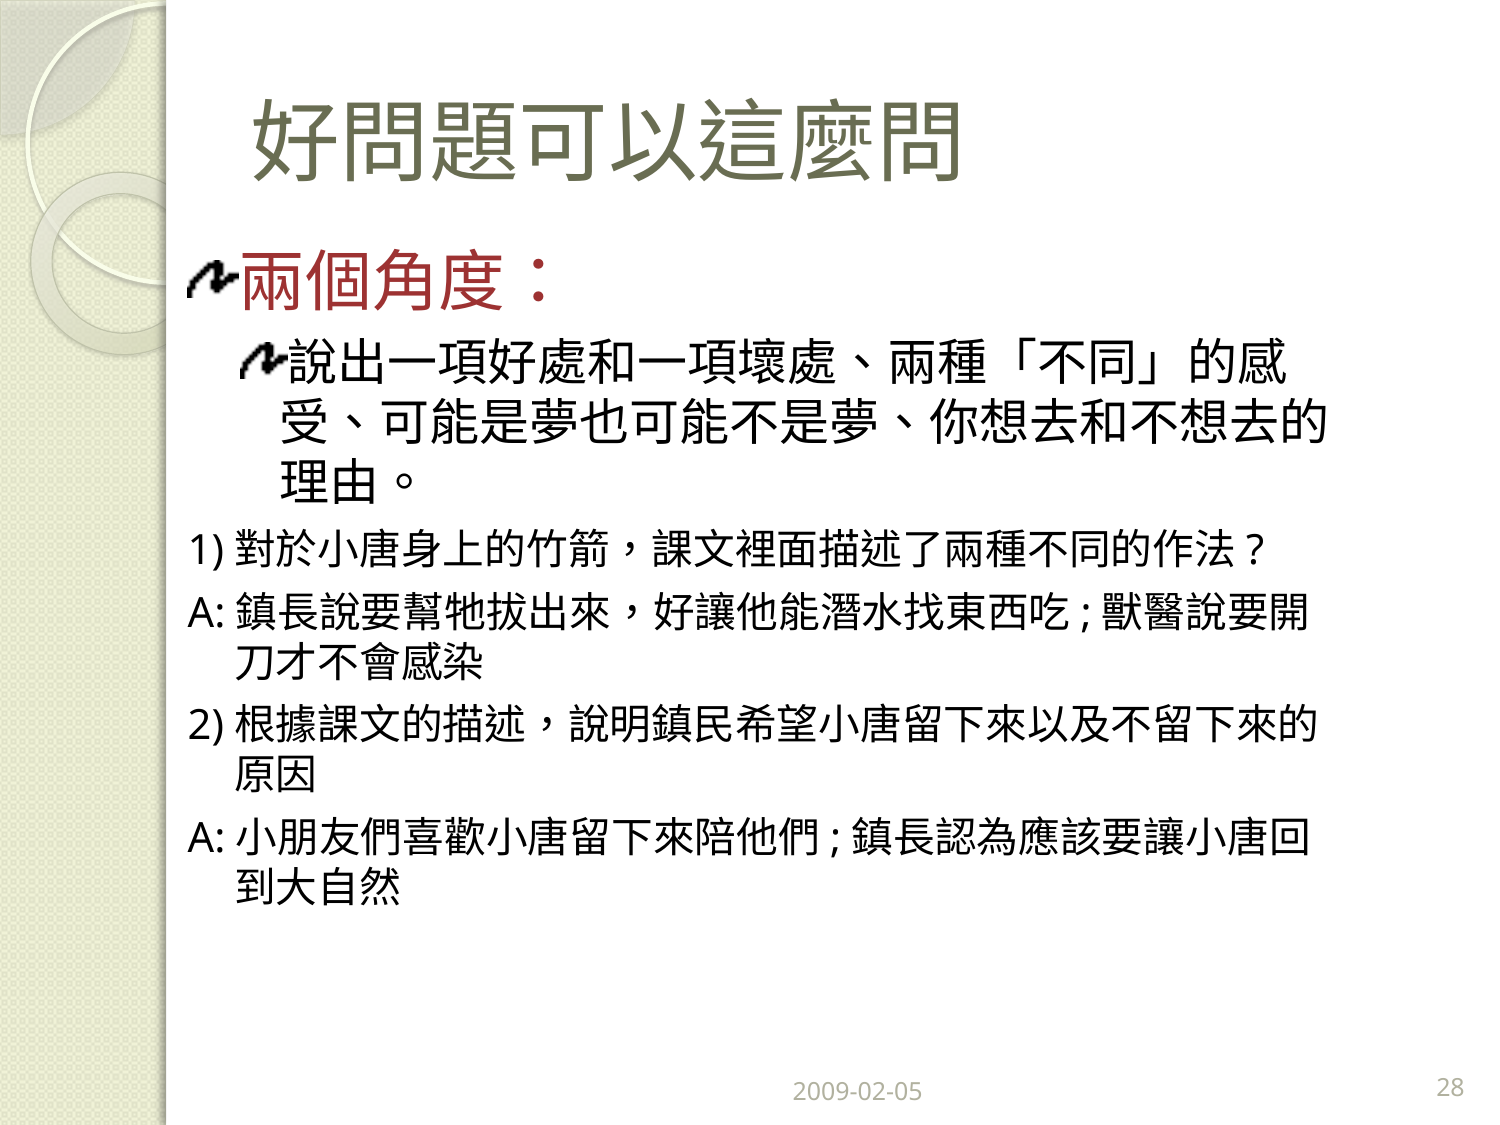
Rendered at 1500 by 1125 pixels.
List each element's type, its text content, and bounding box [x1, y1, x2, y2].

picture [240, 342, 288, 379]
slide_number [587, 1034, 938, 1113]
picture [187, 260, 239, 298]
title 好問題可以這麼問 [235, 45, 1466, 233]
slide_number 28 [1413, 1034, 1488, 1113]
list 兩個角度： 說出一項好處和一項壞處、兩種「不同」的感受、可能是夢也可能不是夢、你想去和不想去的理由。 1)對於小唐身上的竹箭，課文裡面描述了兩種不同的作法? A:鎮長說要幫牠拔出來，好讓他能潛水找東西吃;獸醫說要開刀才不會感染 2)根據課文的描述，說明鎮民希望小唐留下來以及不留下來的原因 A:小朋友們喜歡小唐留下來陪他們;鎮長認為應該要讓小唐回到大自然 [159, 231, 1353, 1064]
